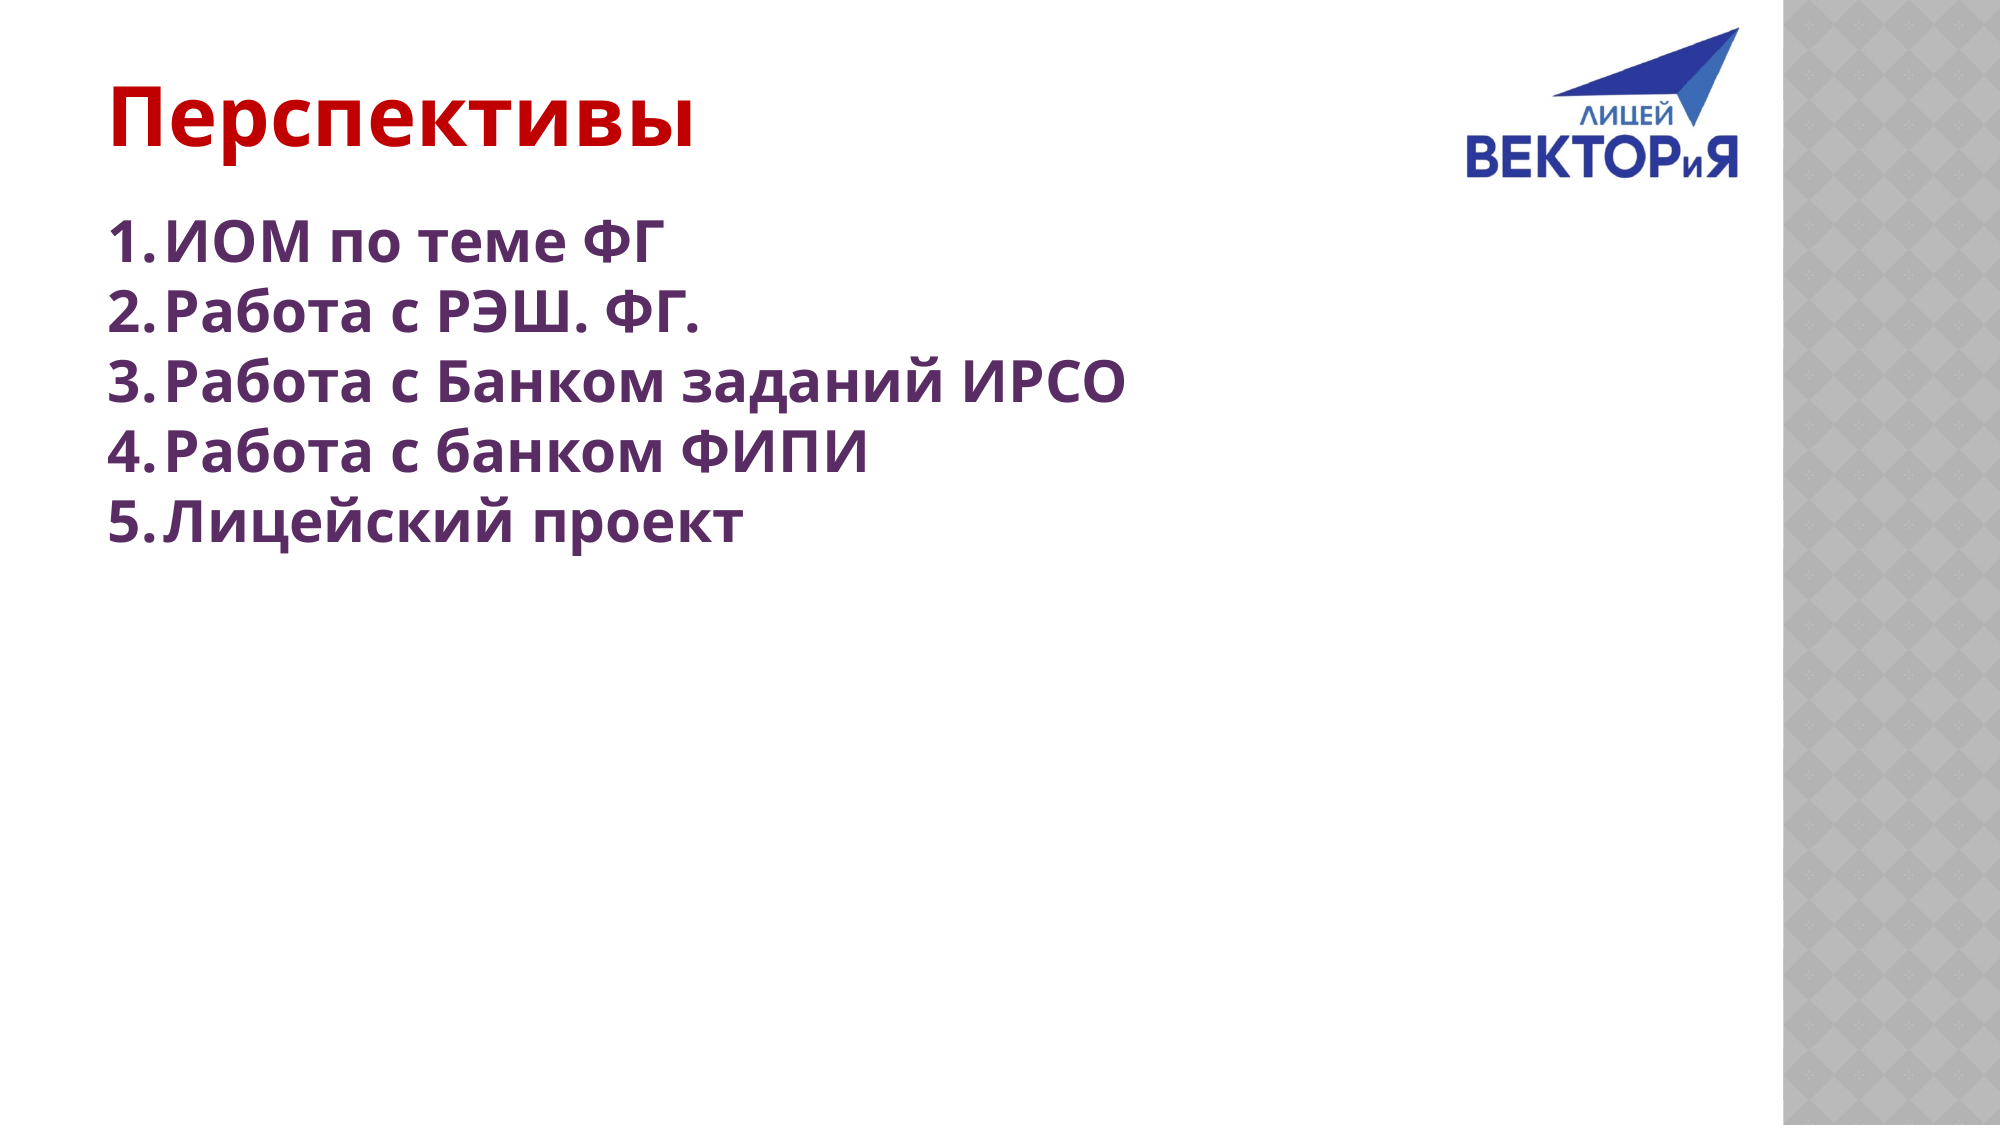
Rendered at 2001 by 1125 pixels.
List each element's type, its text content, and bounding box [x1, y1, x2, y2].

text_box ИОМ по теме ФГ Работа с РЭШ. ФГ. Работа с Банком заданий ИРСО Работа с банком ФИПИ Лицейский проект [92, 196, 1643, 562]
picture [1456, 16, 1747, 190]
text_box Перспективы [91, 55, 712, 170]
